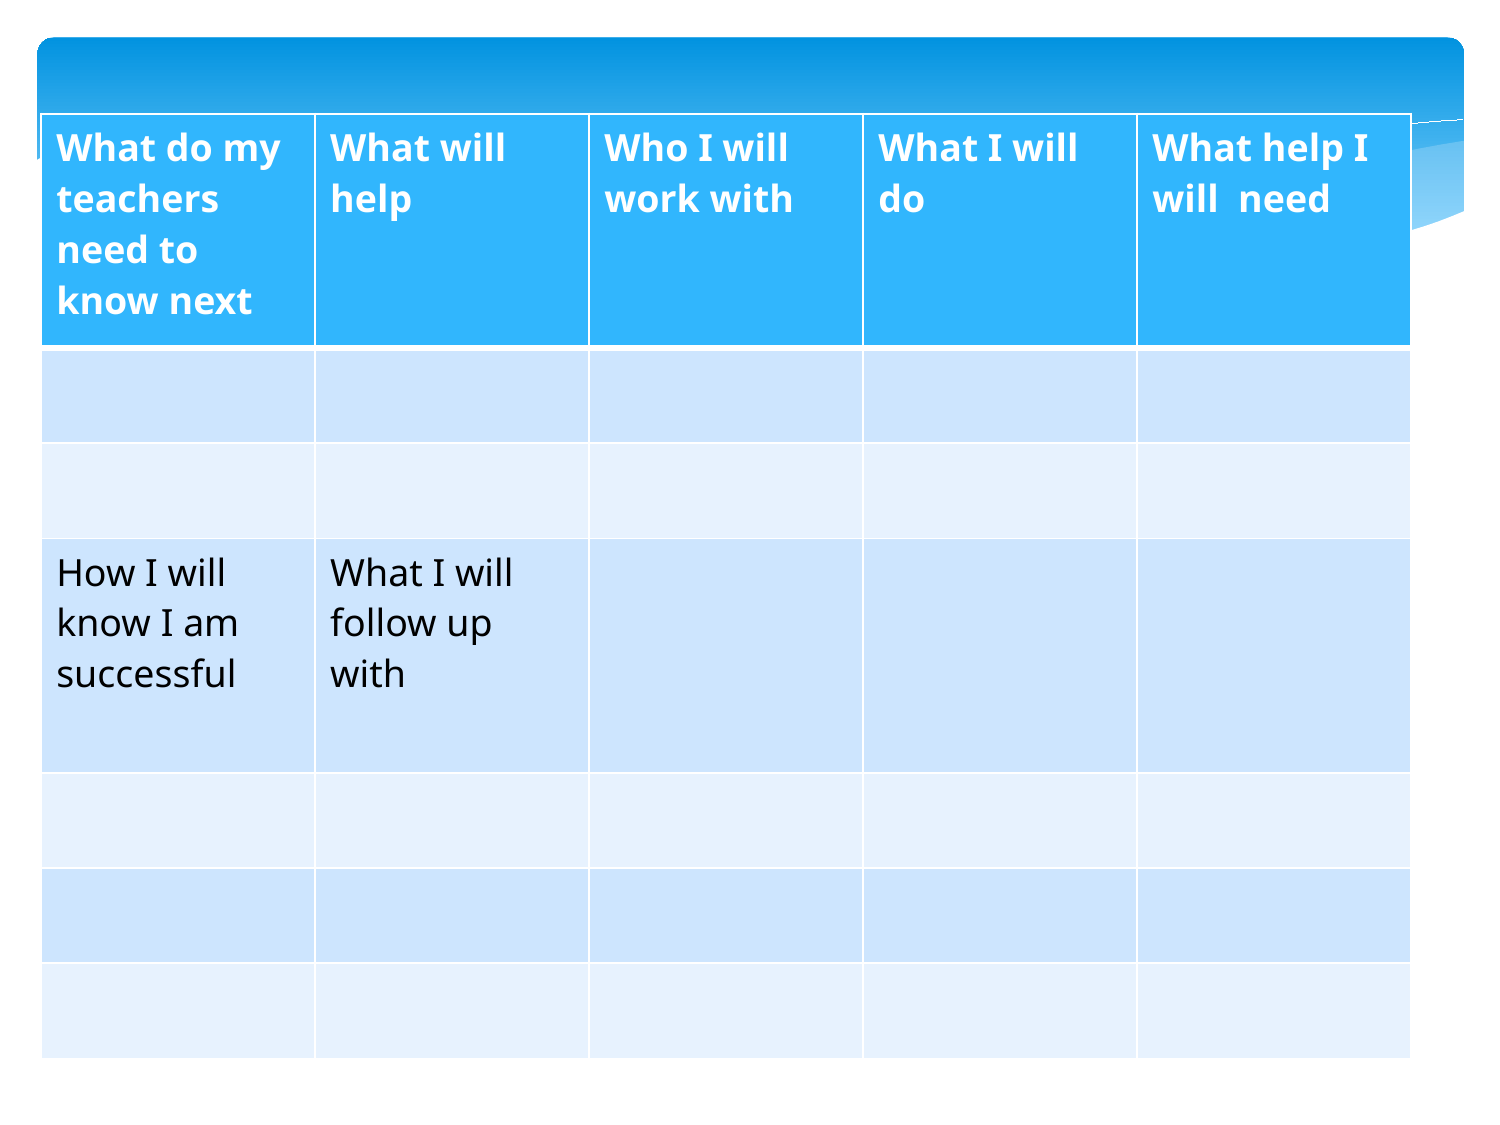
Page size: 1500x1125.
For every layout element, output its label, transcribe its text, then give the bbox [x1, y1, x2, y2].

table_header What I will do [864, 115, 1136, 345]
table_cell [42, 351, 314, 442]
table_cell [590, 774, 862, 867]
table_cell [1138, 869, 1410, 962]
table_cell [864, 869, 1136, 962]
table_cell [42, 444, 314, 538]
table_cell [316, 444, 588, 538]
table_cell [864, 351, 1136, 442]
table_header Who I will work with [590, 115, 862, 345]
table_cell [1138, 351, 1410, 442]
table_cell [1138, 444, 1410, 538]
table_cell [590, 964, 862, 1058]
table_cell [1138, 964, 1410, 1058]
table_header What do my teachers need to know next [42, 115, 314, 345]
table_cell [864, 774, 1136, 867]
table_header What help I will need [1138, 115, 1410, 345]
table_cell [316, 869, 588, 962]
table_cell [590, 869, 862, 962]
table_cell [42, 869, 314, 962]
table_header What will help [316, 115, 588, 345]
table_cell [1138, 539, 1410, 772]
table_cell [864, 444, 1136, 538]
table_cell [1138, 774, 1410, 867]
table_cell [864, 539, 1136, 772]
table_cell [864, 964, 1136, 1058]
table_cell [590, 539, 862, 772]
table_cell How I will know I am successful [42, 539, 314, 772]
table_cell [316, 964, 588, 1058]
table_cell What I will follow up with [316, 539, 588, 772]
table_cell [590, 351, 862, 442]
table_cell [590, 444, 862, 538]
table_cell [316, 351, 588, 442]
table_cell [42, 964, 314, 1058]
table_cell [42, 774, 314, 867]
table_cell [316, 774, 588, 867]
